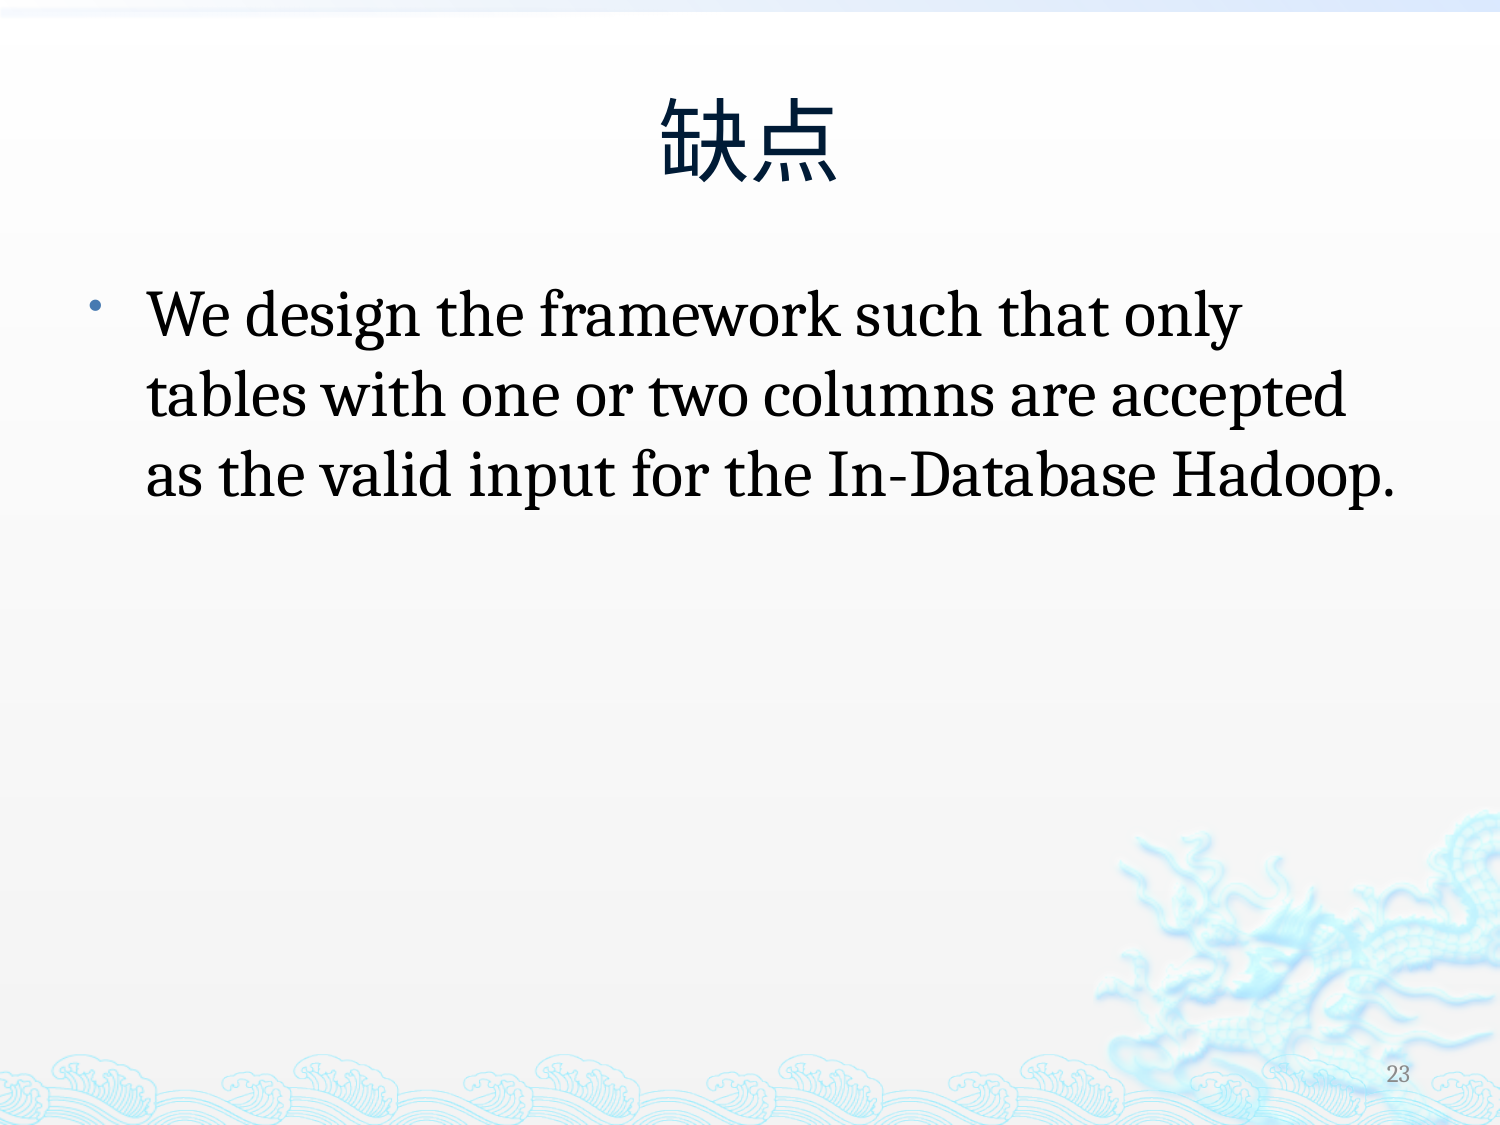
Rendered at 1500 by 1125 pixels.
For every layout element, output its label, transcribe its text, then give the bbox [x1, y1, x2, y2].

title 缺点 [75, 45, 1425, 233]
list We design the framework such that only tables with one or two columns are accepted as the valid input for the In-Database Hadoop. [75, 262, 1425, 1005]
slide_number 23 [1074, 1042, 1425, 1103]
